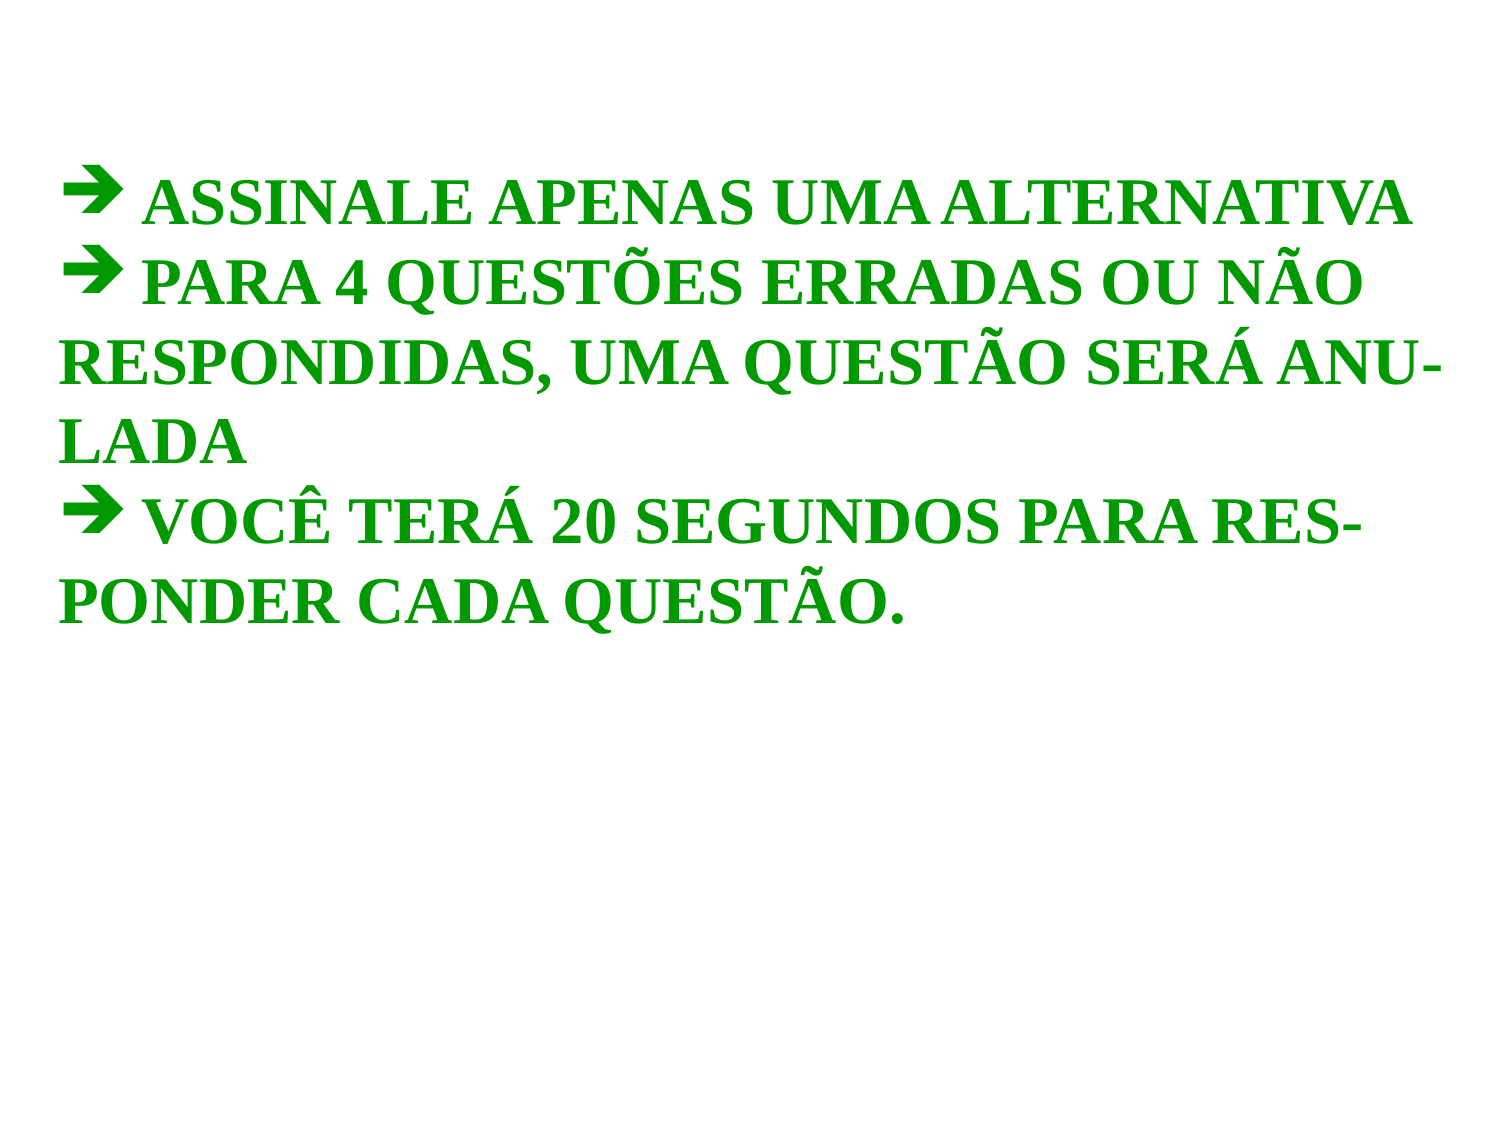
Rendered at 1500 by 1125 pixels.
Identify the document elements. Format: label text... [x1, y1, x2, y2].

text_box ASSINALE APENAS UMA ALTERNATIVA PARA 4 QUESTÕES ERRADAS OU NÃO RESPONDIDAS, UMA QUESTÃO SERÁ ANU- LADA VOCÊ TERÁ 20 SEGUNDOS PARA RES- PONDER CADA QUESTÃO. [43, 149, 1460, 645]
